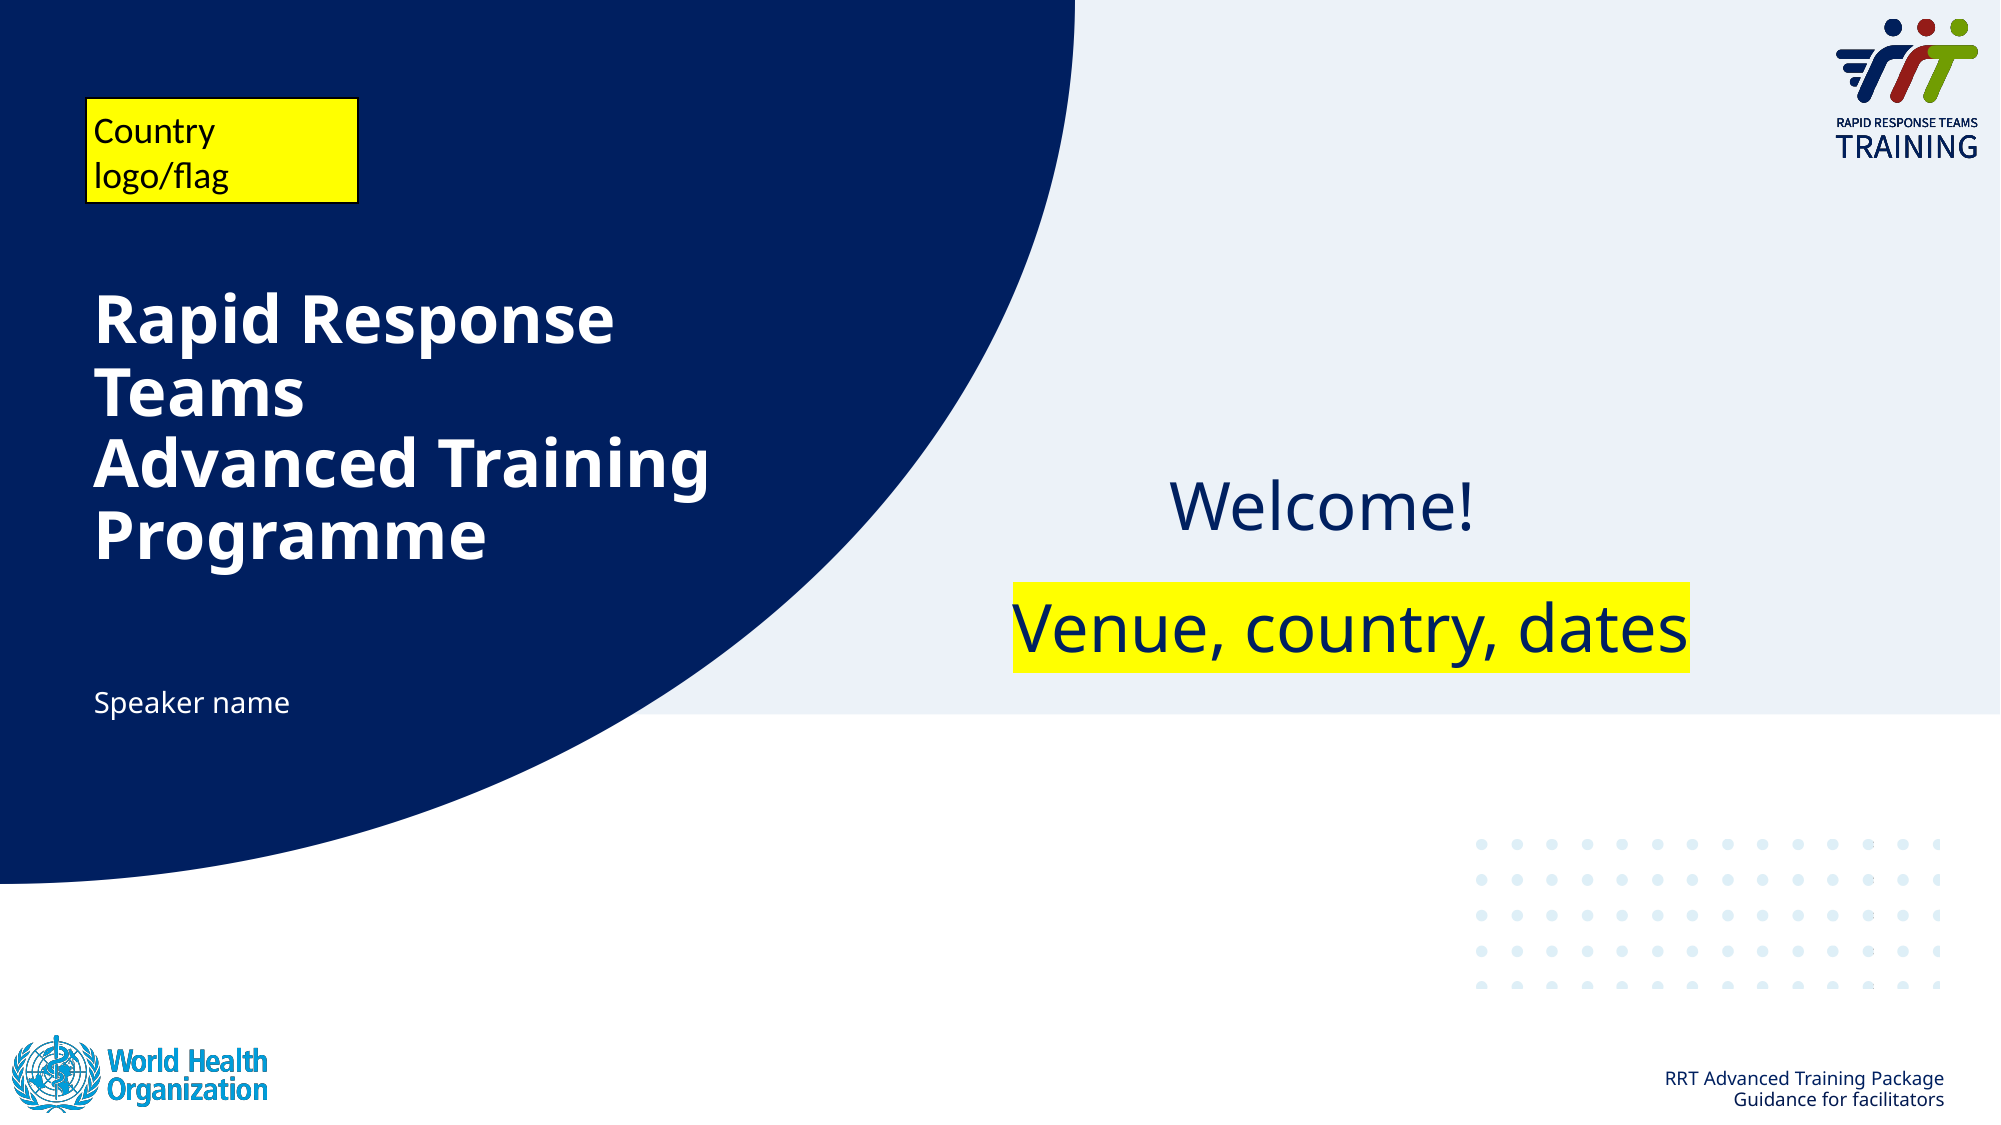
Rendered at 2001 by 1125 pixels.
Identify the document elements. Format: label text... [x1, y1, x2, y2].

picture [50, 1108, 62, 1113]
picture [59, 1035, 267, 1113]
picture [1835, 19, 1978, 167]
picture [46, 1056, 54, 1062]
picture [12, 1035, 54, 1068]
picture [0, 0, 1075, 884]
text_box Venue, country, dates [1005, 578, 1954, 674]
picture [36, 1088, 78, 1105]
picture [24, 1054, 36, 1087]
picture [22, 1062, 26, 1077]
text_box Country logo/flag [86, 98, 359, 204]
text_box Speaker name [86, 677, 469, 727]
picture [34, 1054, 43, 1078]
picture [40, 1062, 47, 1070]
picture [30, 1083, 37, 1091]
picture [1476, 839, 1940, 989]
text_box Welcome! [954, 456, 1691, 552]
picture [71, 1053, 90, 1091]
title Rapid Response Teams Advanced Training Programme [85, 232, 824, 629]
picture [12, 1083, 48, 1113]
